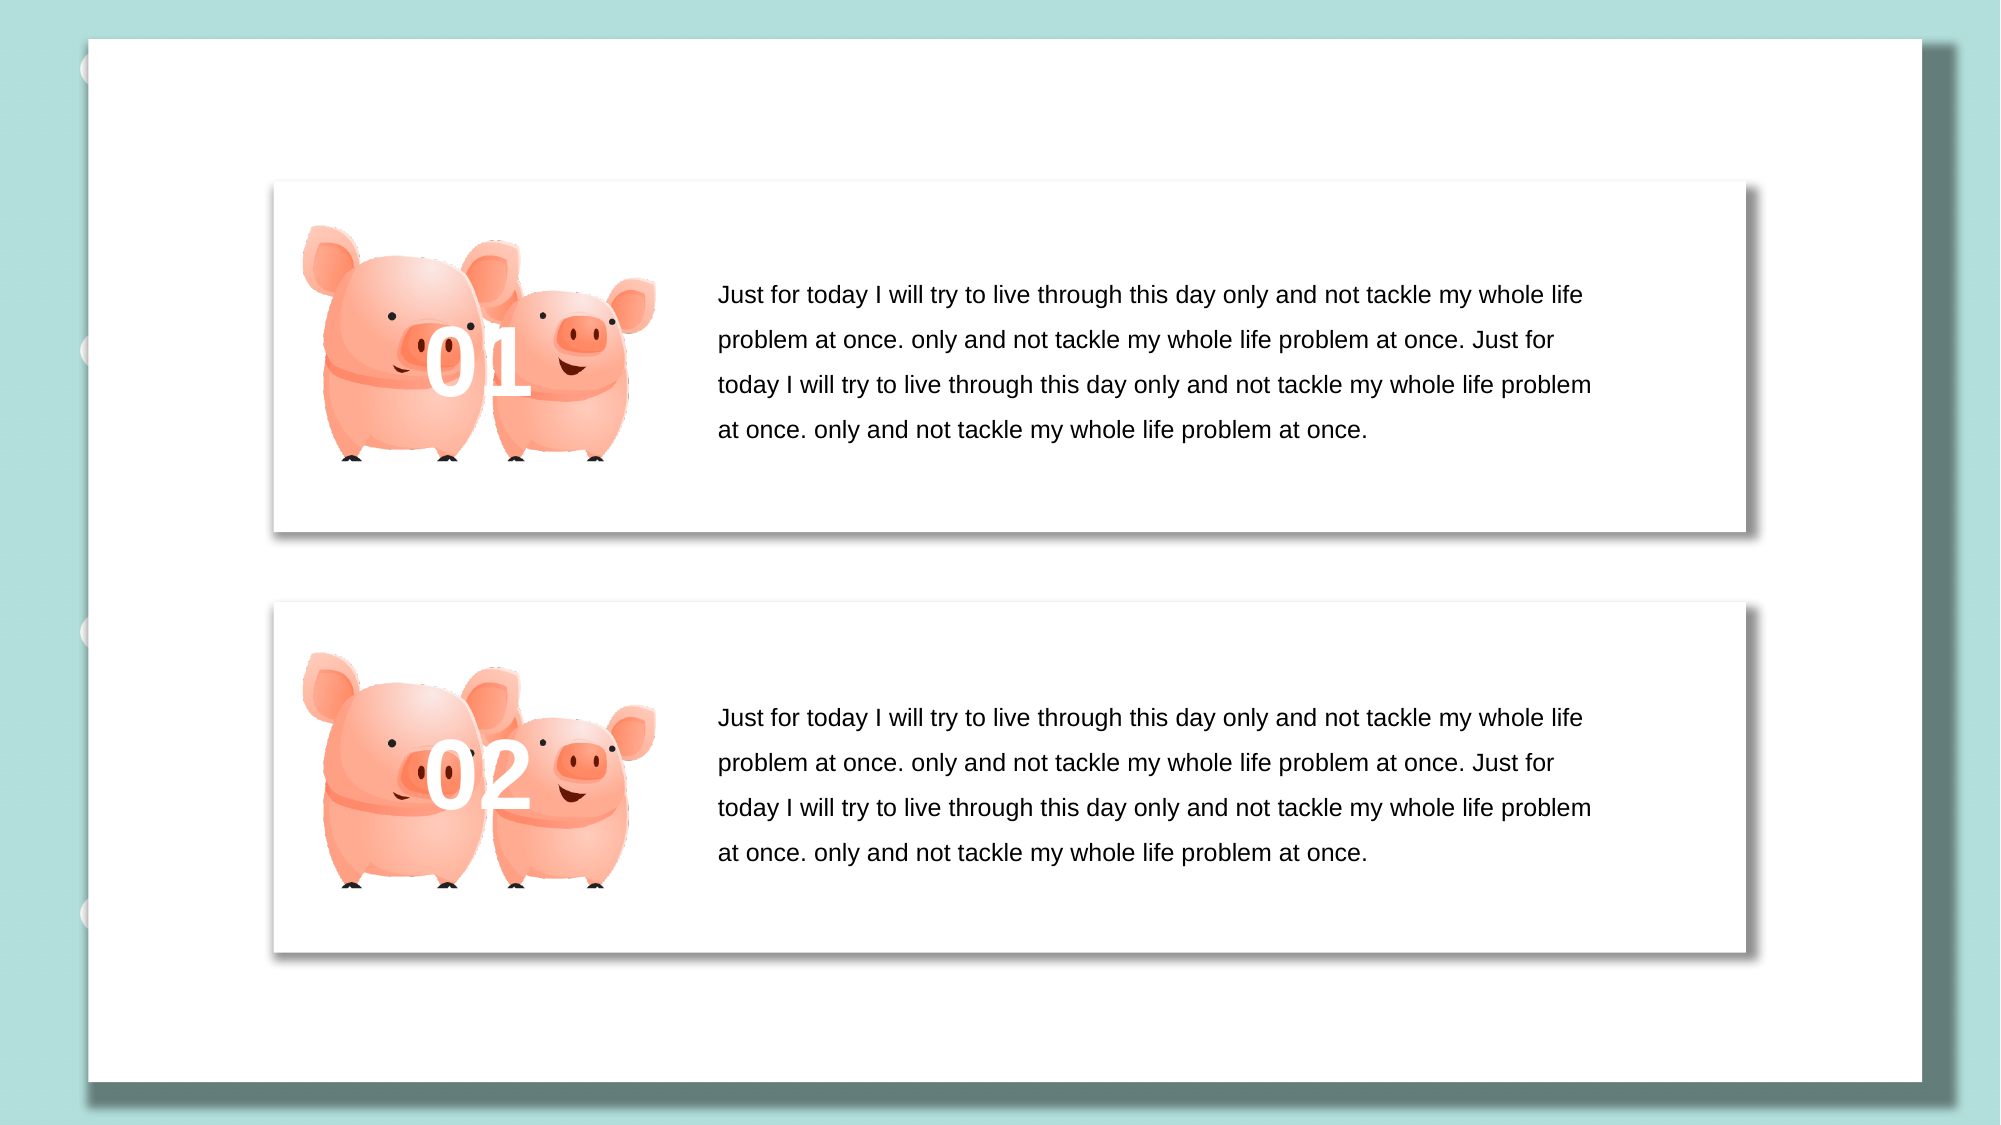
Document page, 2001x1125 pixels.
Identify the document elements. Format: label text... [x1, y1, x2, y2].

picture [0, 0, 2001, 1125]
text_box [273, 601, 1747, 954]
text_box Just for today I will try to live through this day only and not tackle my whole life problem at once. only and not tackle my whole life problem at once. Just for today I will try to live through this day only and not tackle my whole life problem at once. only and not tackle my whole life problem at once. [703, 679, 1624, 919]
text_box [273, 180, 1747, 533]
text_box Just for today I will try to live through this day only and not tackle my whole life problem at once. only and not tackle my whole life problem at once. Just for today I will try to live through this day only and not tackle my whole life problem at once. only and not tackle my whole life problem at once. [703, 256, 1624, 496]
text_box [87, 38, 1923, 1083]
